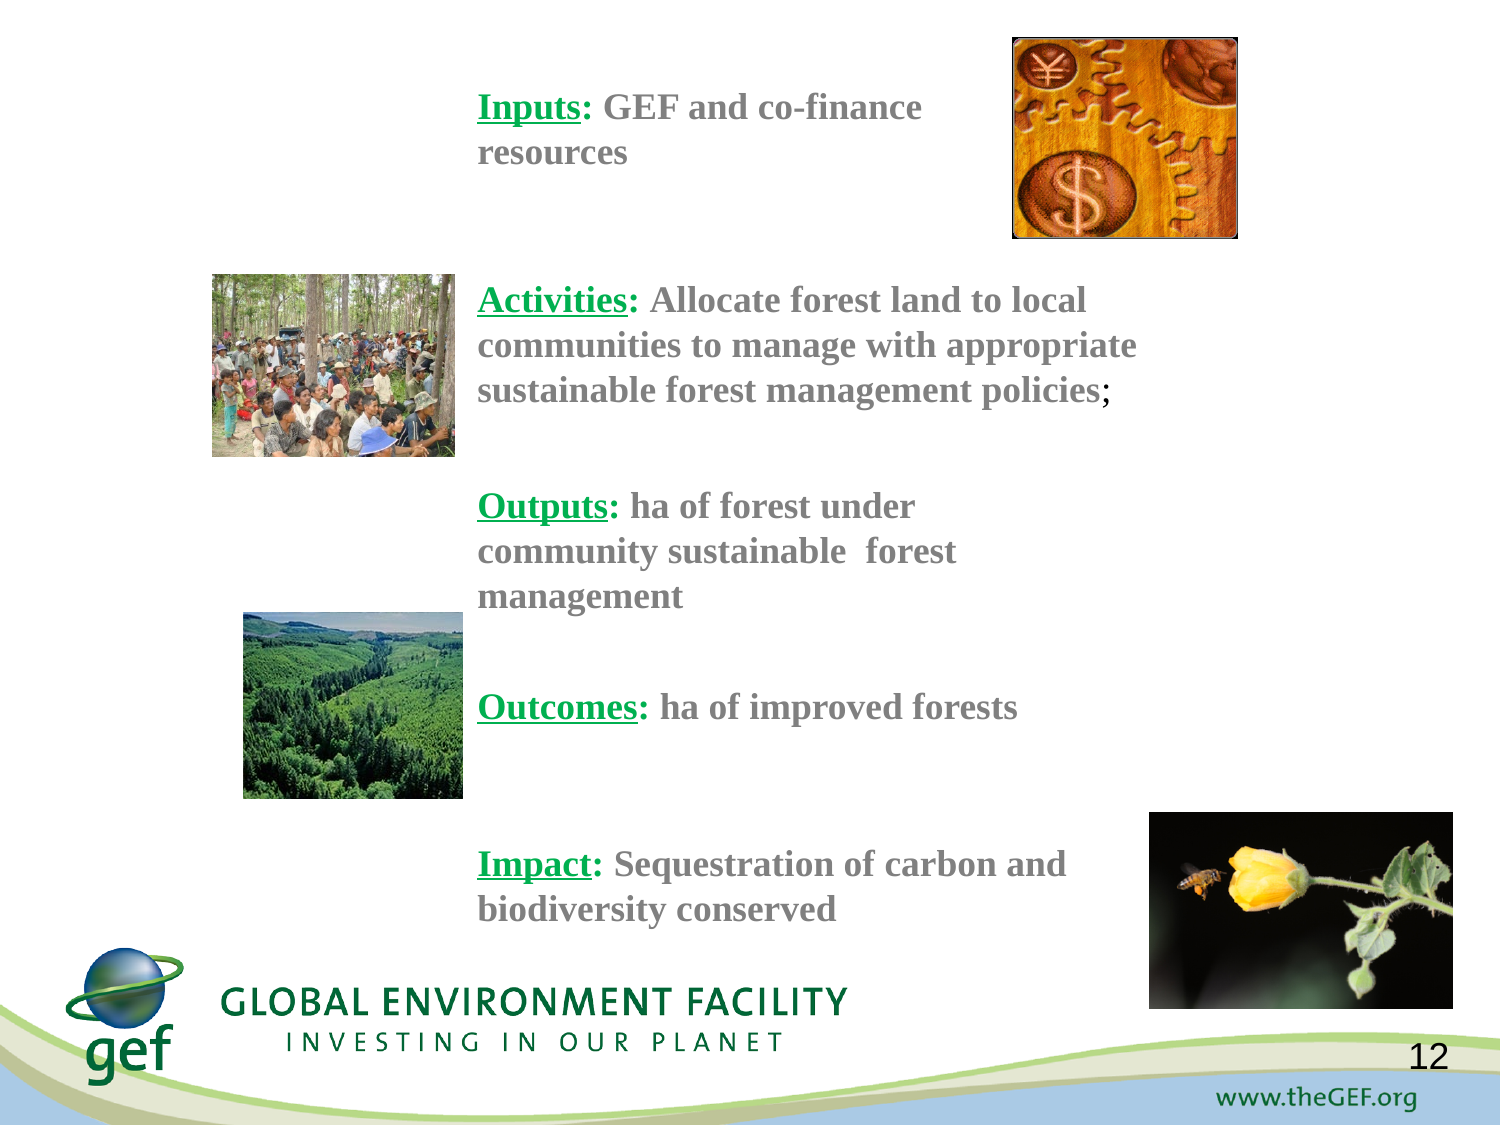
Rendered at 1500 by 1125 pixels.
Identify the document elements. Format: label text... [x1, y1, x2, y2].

text_box Impact: Sequestration of carbon and biodiversity conserved [462, 831, 1144, 937]
picture [243, 612, 463, 800]
text_box Outcomes: ha of improved forests [466, 674, 1063, 735]
picture [212, 274, 456, 458]
picture [1012, 37, 1238, 239]
text_box Inputs: GEF and co-finance resources [462, 74, 988, 180]
text_box Outputs: ha of forest under community sustainable forest management [462, 473, 988, 624]
slide_number 12 [1374, 1013, 1500, 1095]
text_box Activities: Allocate forest land to local communities to manage with appropriate sustainable forest management policies; [462, 267, 1200, 418]
picture [0, 812, 1500, 1125]
